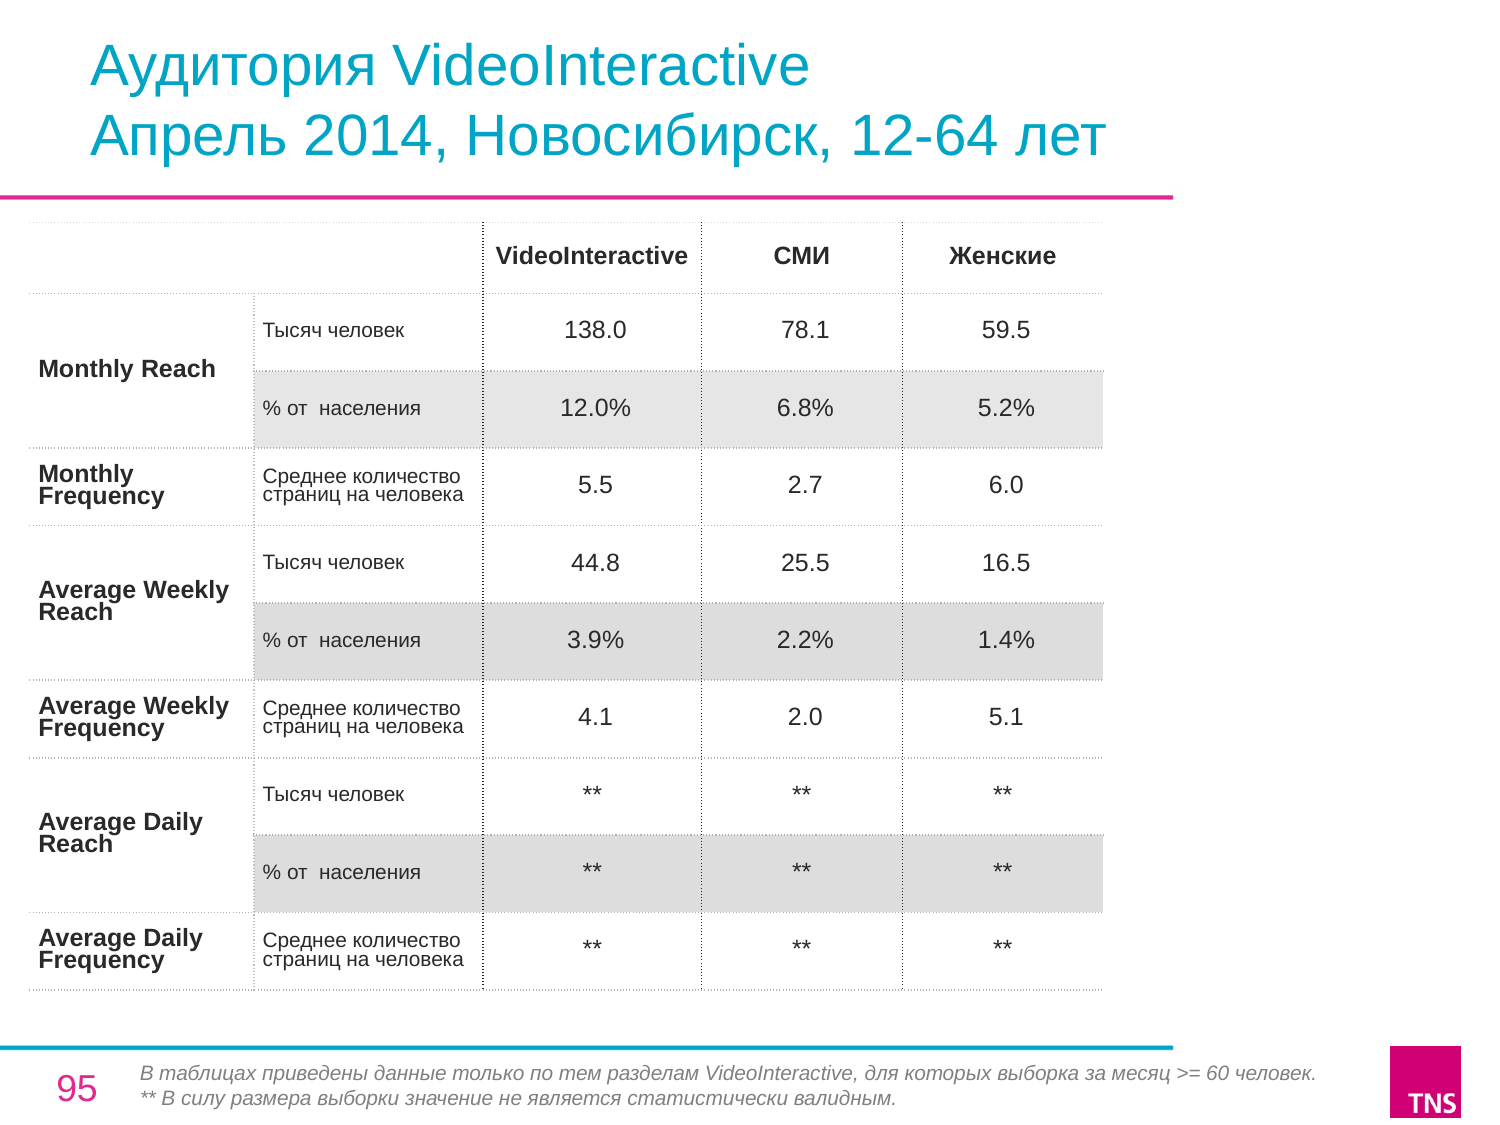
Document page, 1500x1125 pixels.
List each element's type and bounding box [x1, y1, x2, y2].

title [74, 8, 1476, 187]
table_cell [29, 294, 1103, 990]
text_box [124, 1052, 1463, 1117]
picture [0, 0, 1500, 1125]
table_header [29, 223, 1103, 294]
slide_number [40, 1055, 392, 1125]
